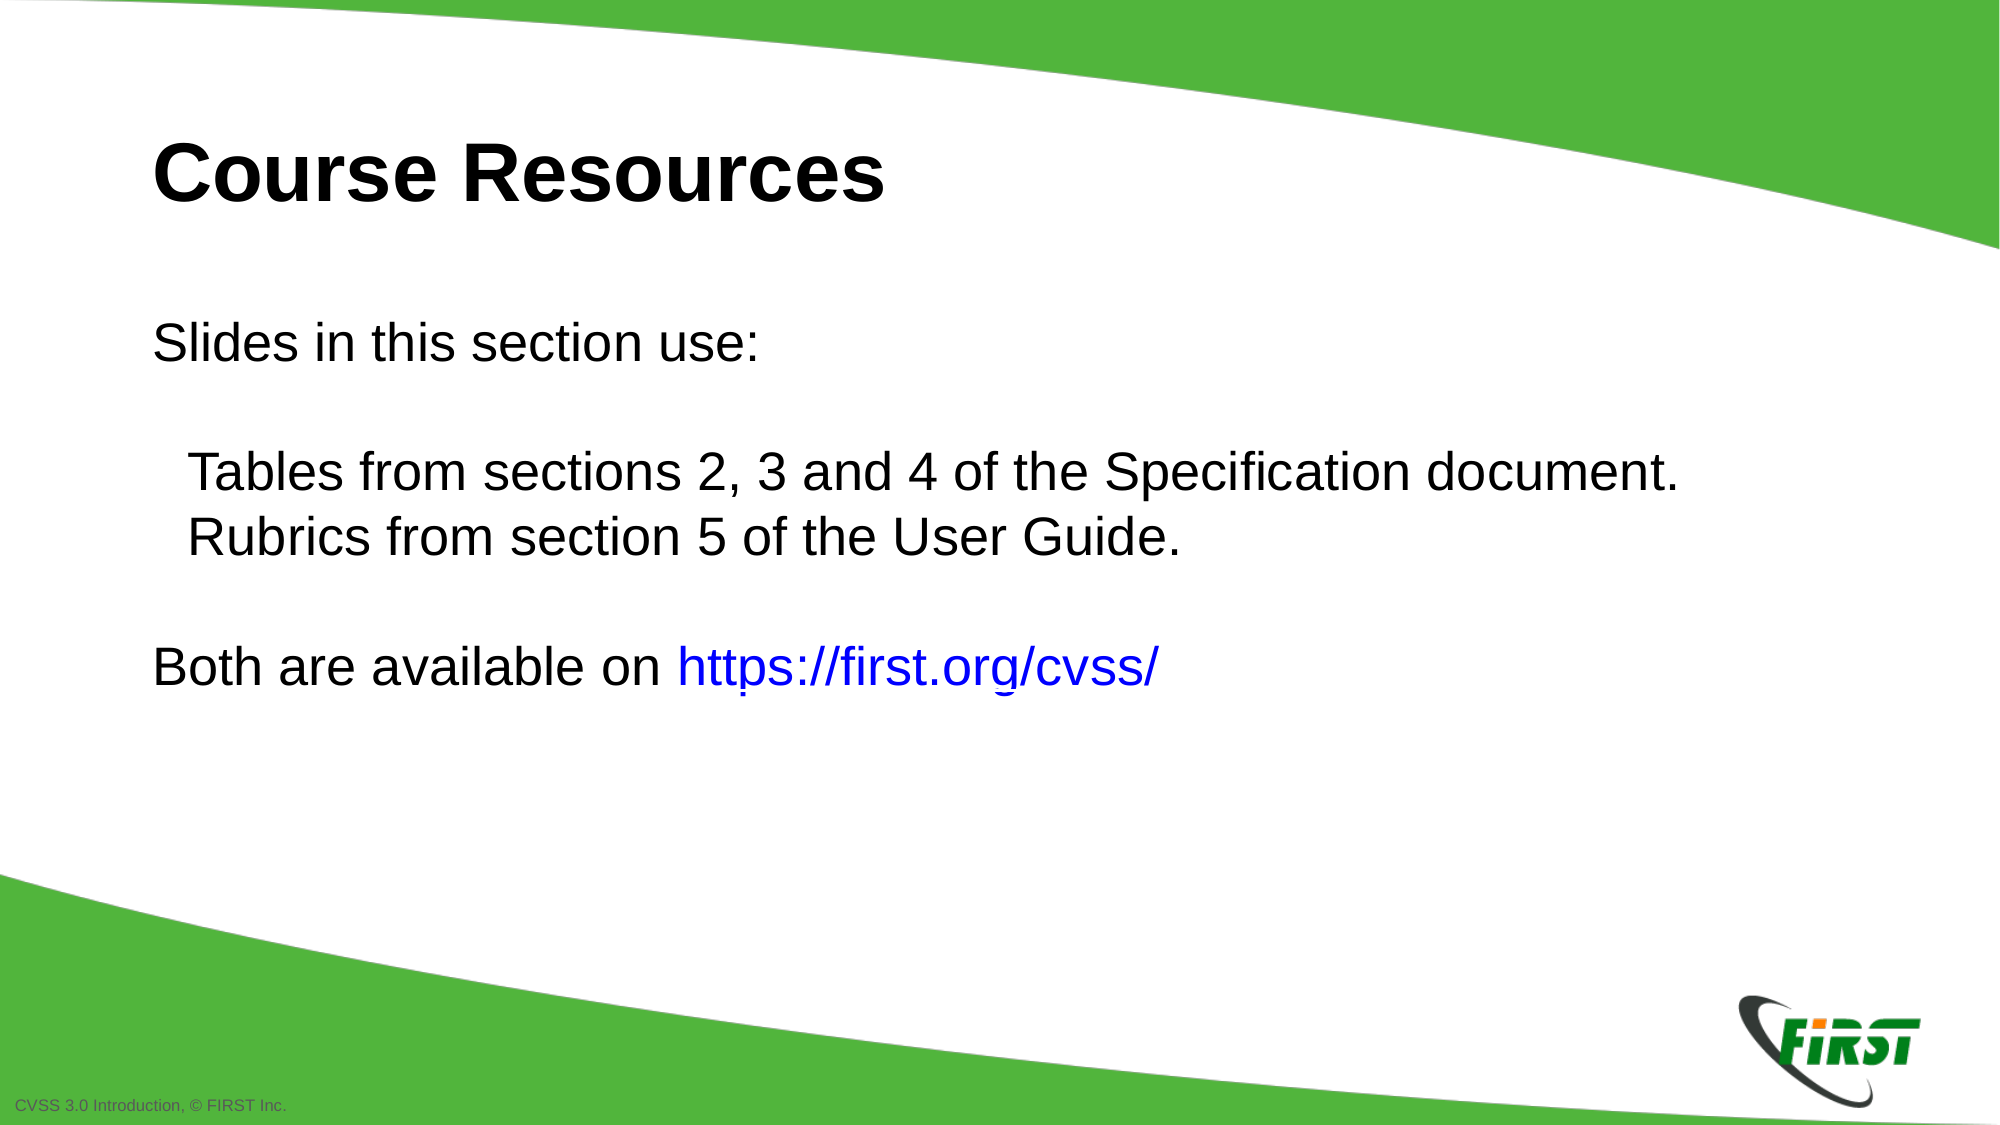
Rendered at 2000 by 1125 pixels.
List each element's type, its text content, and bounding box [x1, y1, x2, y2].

text_box Course Resources [137, 59, 1862, 278]
text_box Slides in this section use: Tables from sections 2, 3 and 4 of the Specification document. Rubrics from section 5 of the User Guide. Both are available on https://first.org/cvss/ [137, 299, 1863, 1014]
picture [0, 0, 2000, 1125]
